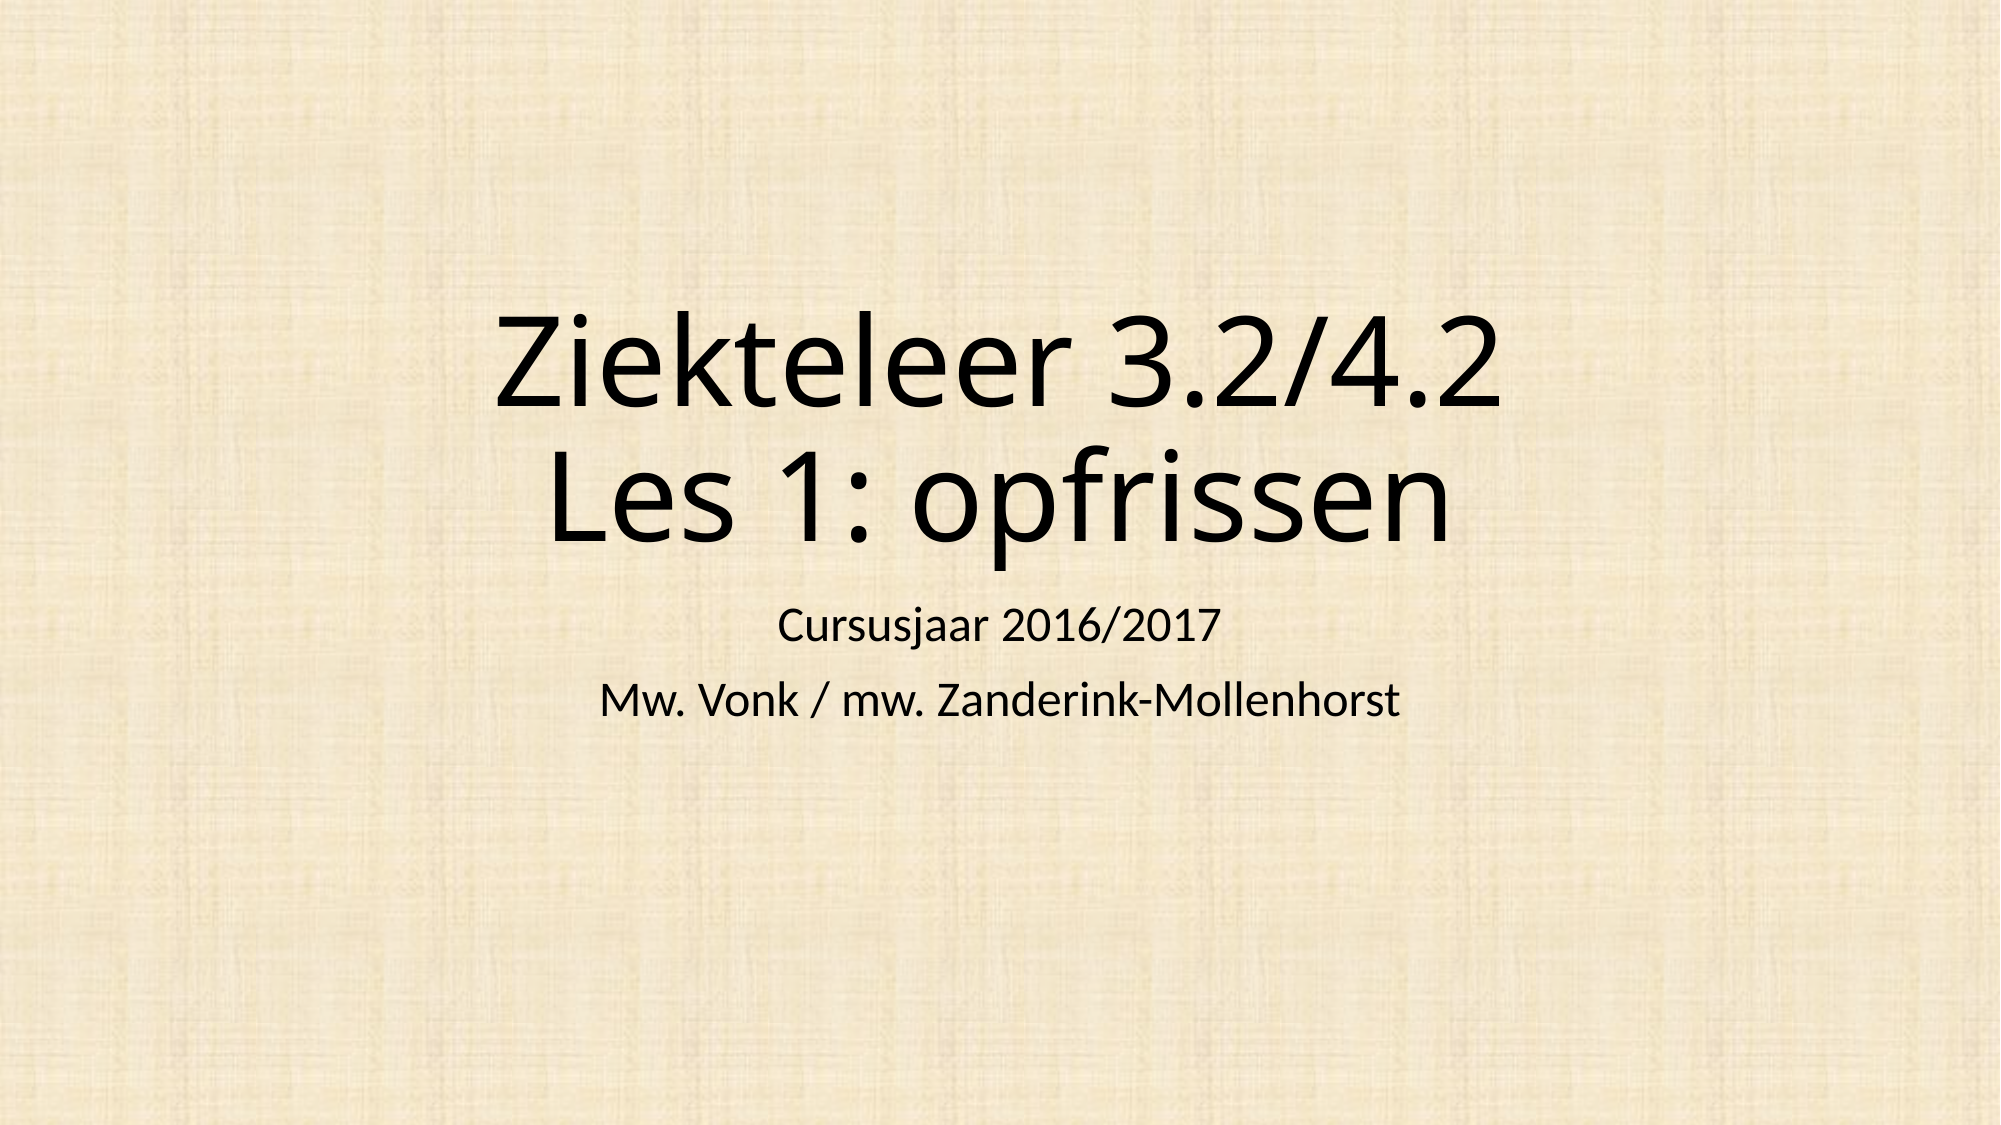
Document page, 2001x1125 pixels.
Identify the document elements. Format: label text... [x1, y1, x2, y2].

subtitle Cursusjaar 2016/2017 Mw. Vonk / mw. Zanderink-Mollenhorst [249, 590, 1750, 863]
title Ziekteleer 3.2/4.2 Les 1: opfrissen [249, 184, 1750, 576]
